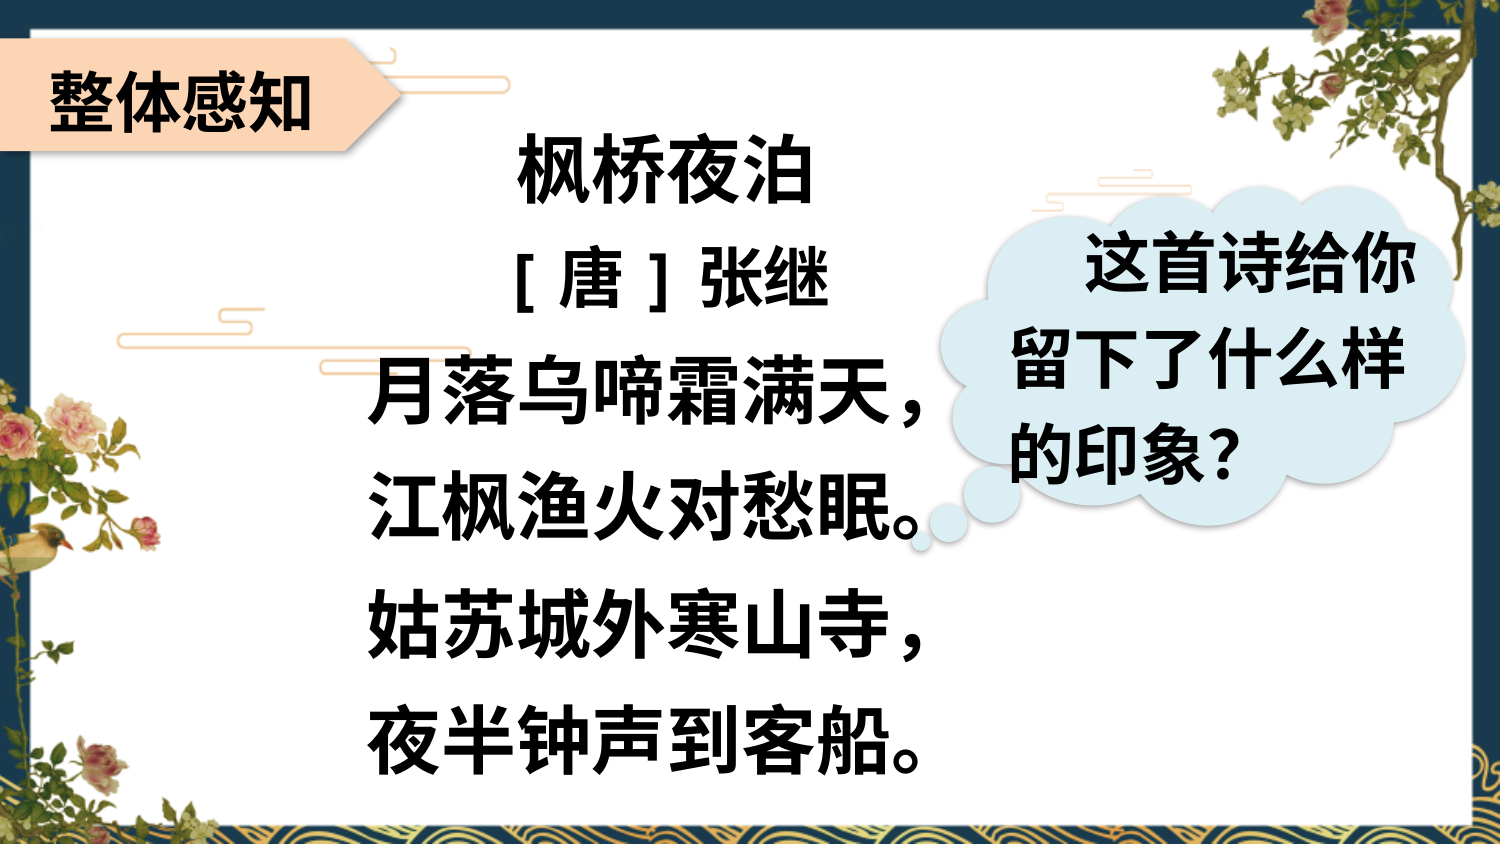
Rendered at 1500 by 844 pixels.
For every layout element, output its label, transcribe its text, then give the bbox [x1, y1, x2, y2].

text_box 整体感知 [33, 37, 352, 148]
picture [0, 0, 1500, 844]
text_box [941, 185, 1464, 525]
text_box 枫桥夜泊 [唐]张继 月落乌啼霜满天， 江枫渔火对愁眠。 姑苏城外寒山寺， 夜半钟声到客船。 [285, 87, 1049, 792]
